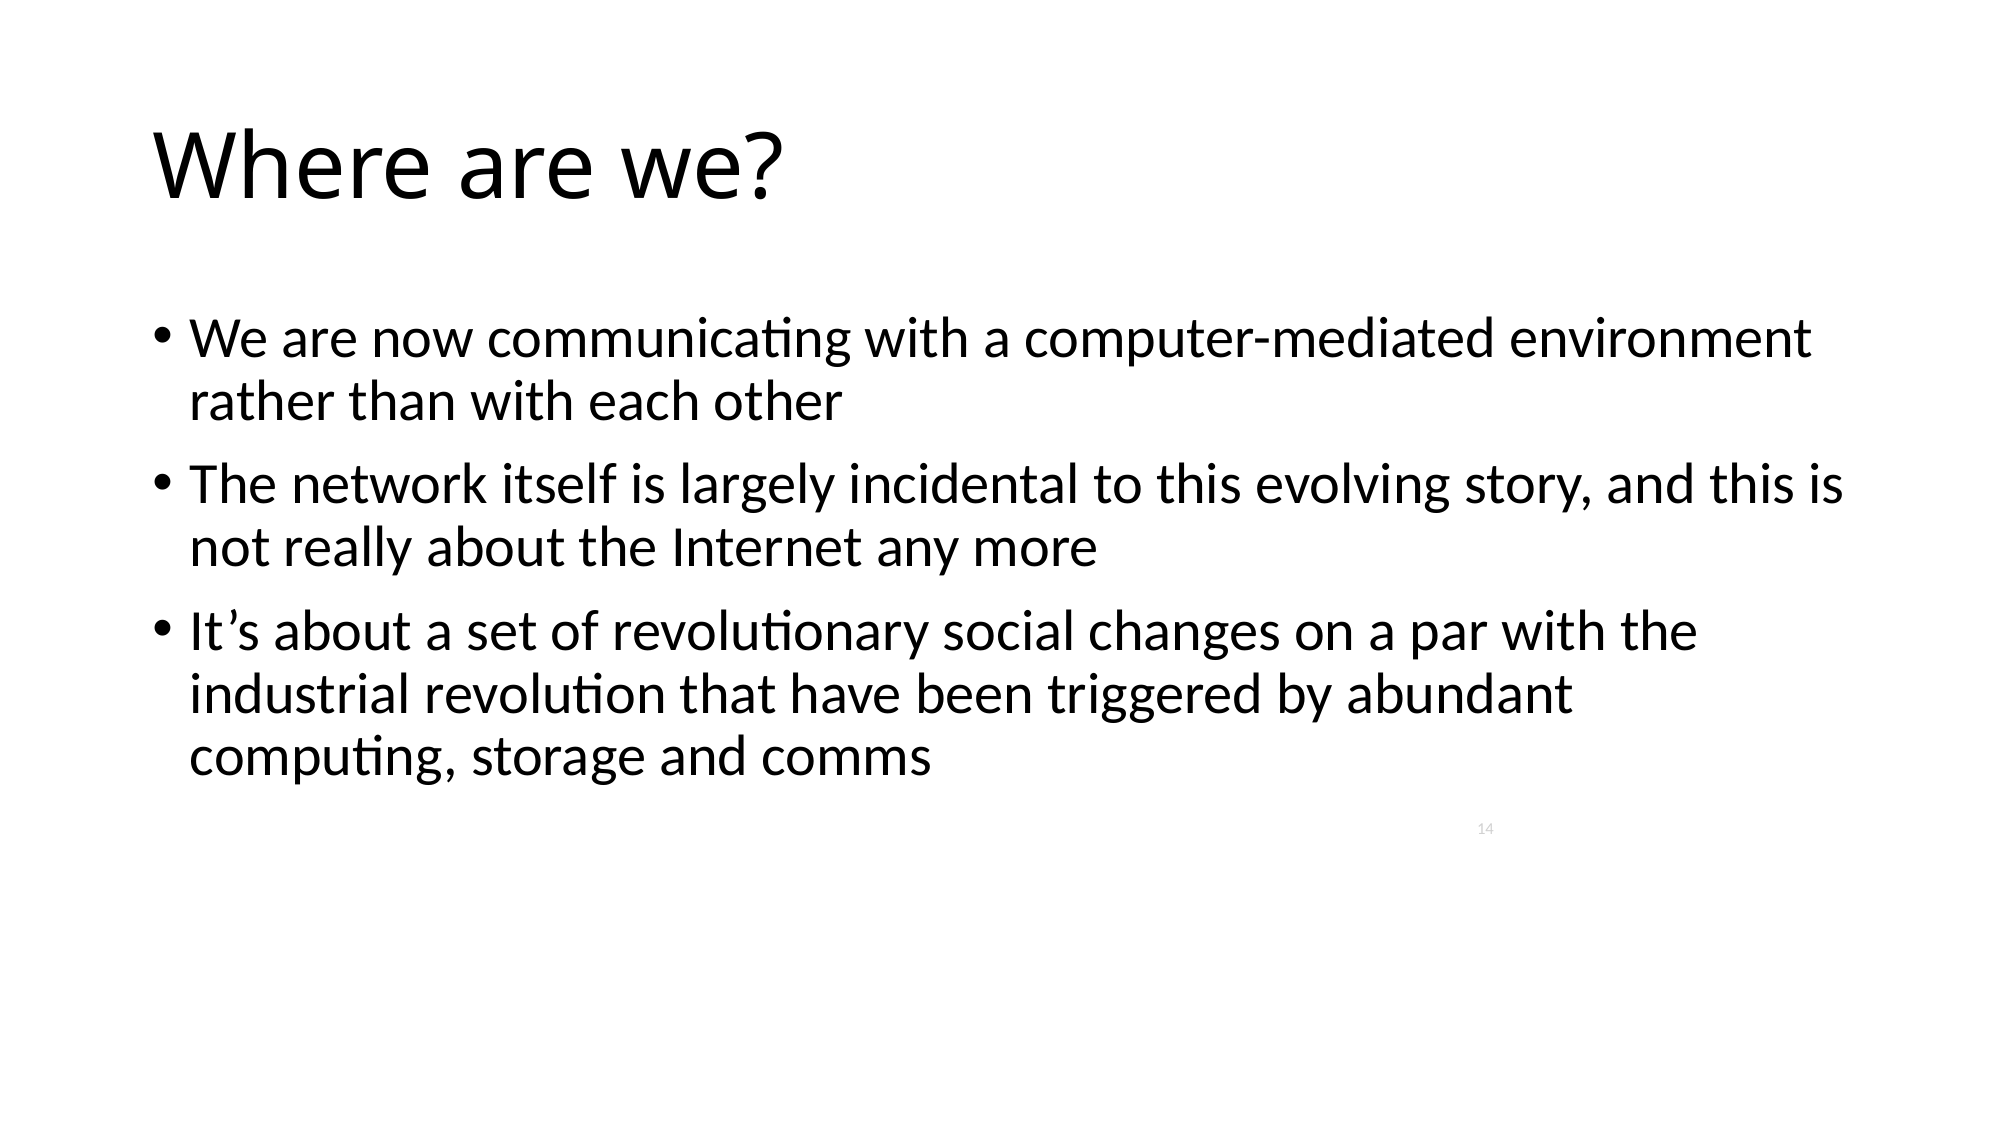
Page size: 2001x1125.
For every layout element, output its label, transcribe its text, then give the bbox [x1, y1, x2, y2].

list We are now communicating with a computer-mediated environment rather than with each other The network itself is largely incidental to this evolving story, and this is not really about the Internet any more It’s about a set of revolutionary social changes on a par with the industrial revolution that have been triggered by abundant computing, storage and comms [137, 299, 1863, 1014]
title Where are we? [137, 59, 1863, 278]
slide_number 14 [1446, 811, 1495, 839]
